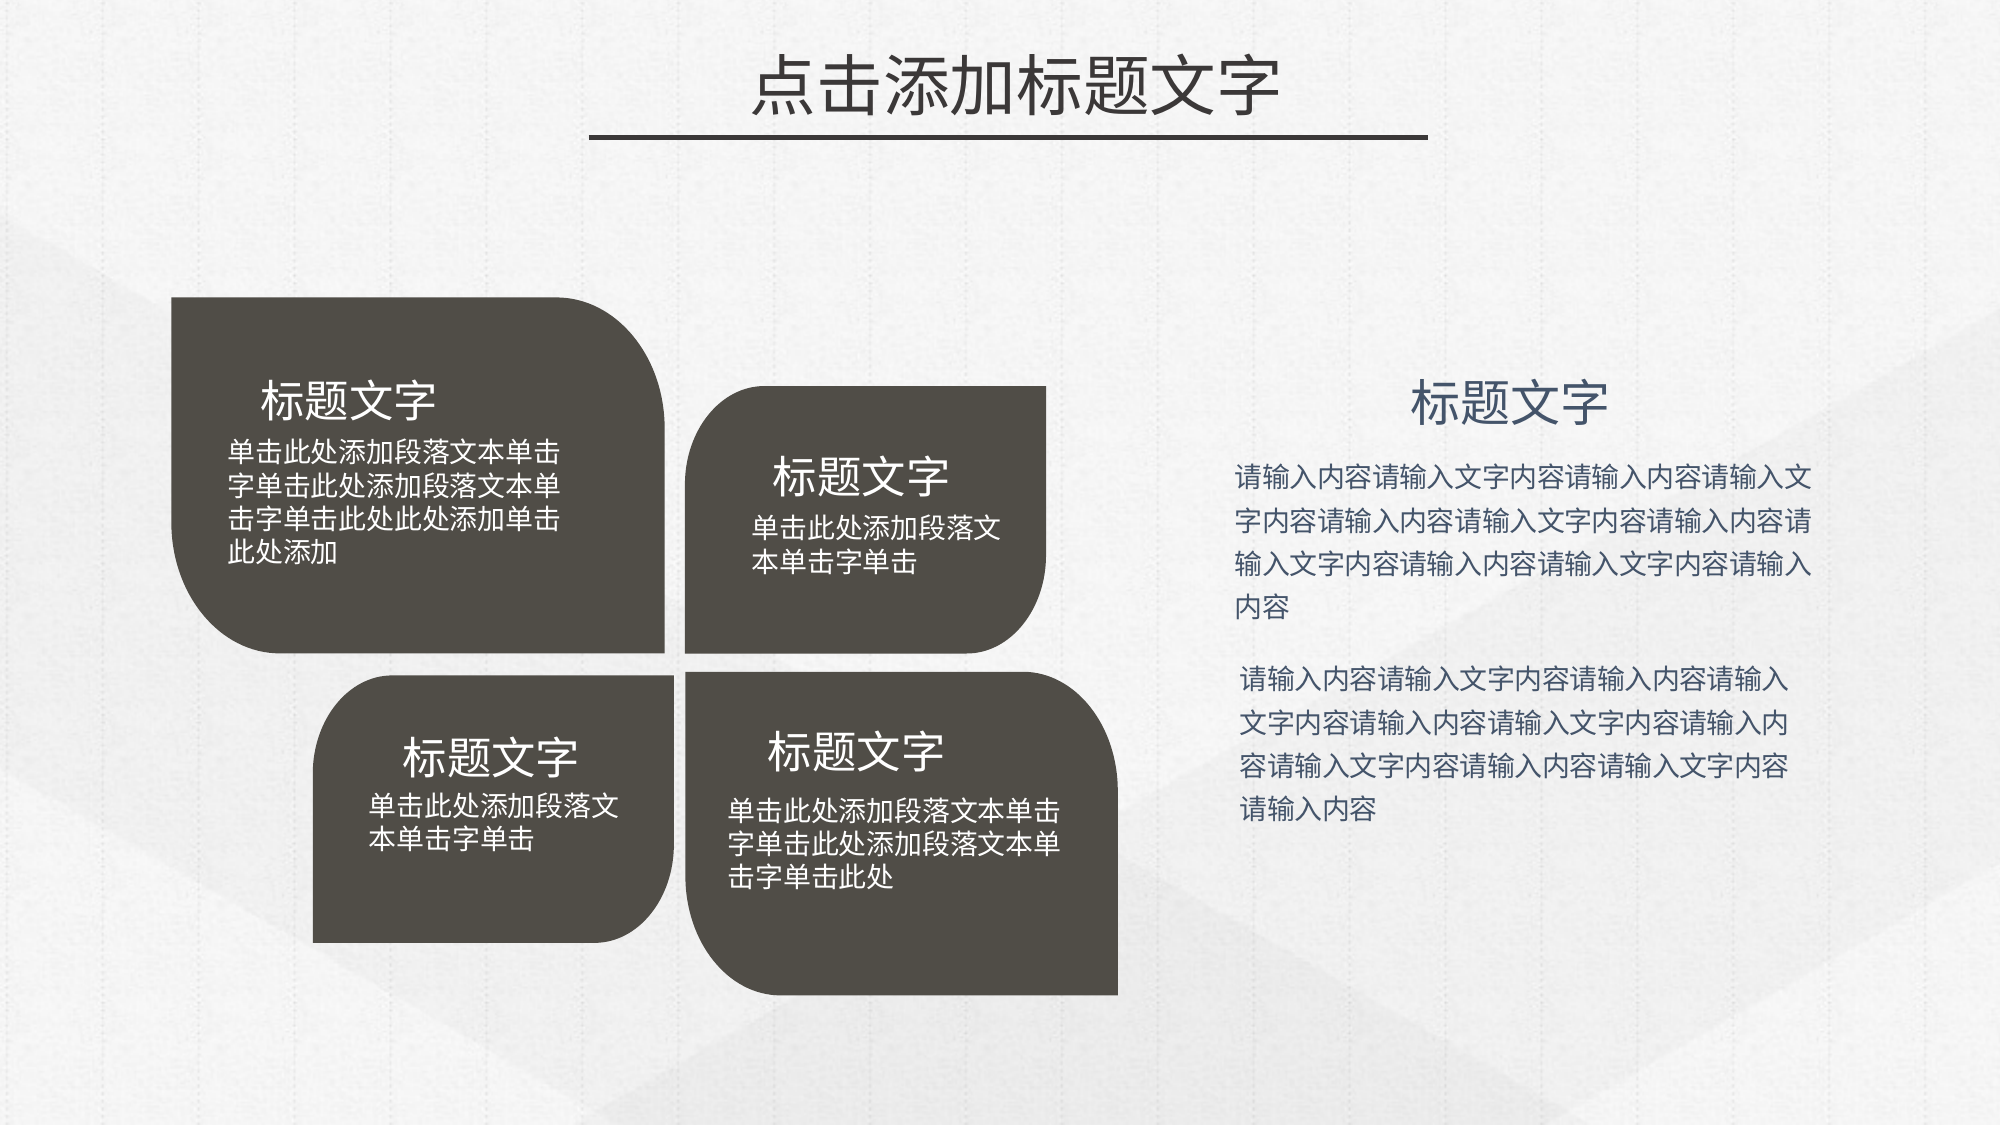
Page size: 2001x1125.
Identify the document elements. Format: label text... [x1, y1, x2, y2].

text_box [685, 671, 1118, 996]
picture [0, 0, 2000, 1125]
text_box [684, 386, 1047, 654]
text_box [312, 675, 679, 943]
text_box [1203, 346, 1832, 629]
text_box 请输入内容请输入文字内容请输入内容请输入文字内容请输入内容请输入文字内容请输入内容请输入文字内容请输入内容请输入文字内容请输入内容 [1220, 642, 1832, 836]
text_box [561, 36, 1472, 138]
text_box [171, 297, 665, 654]
